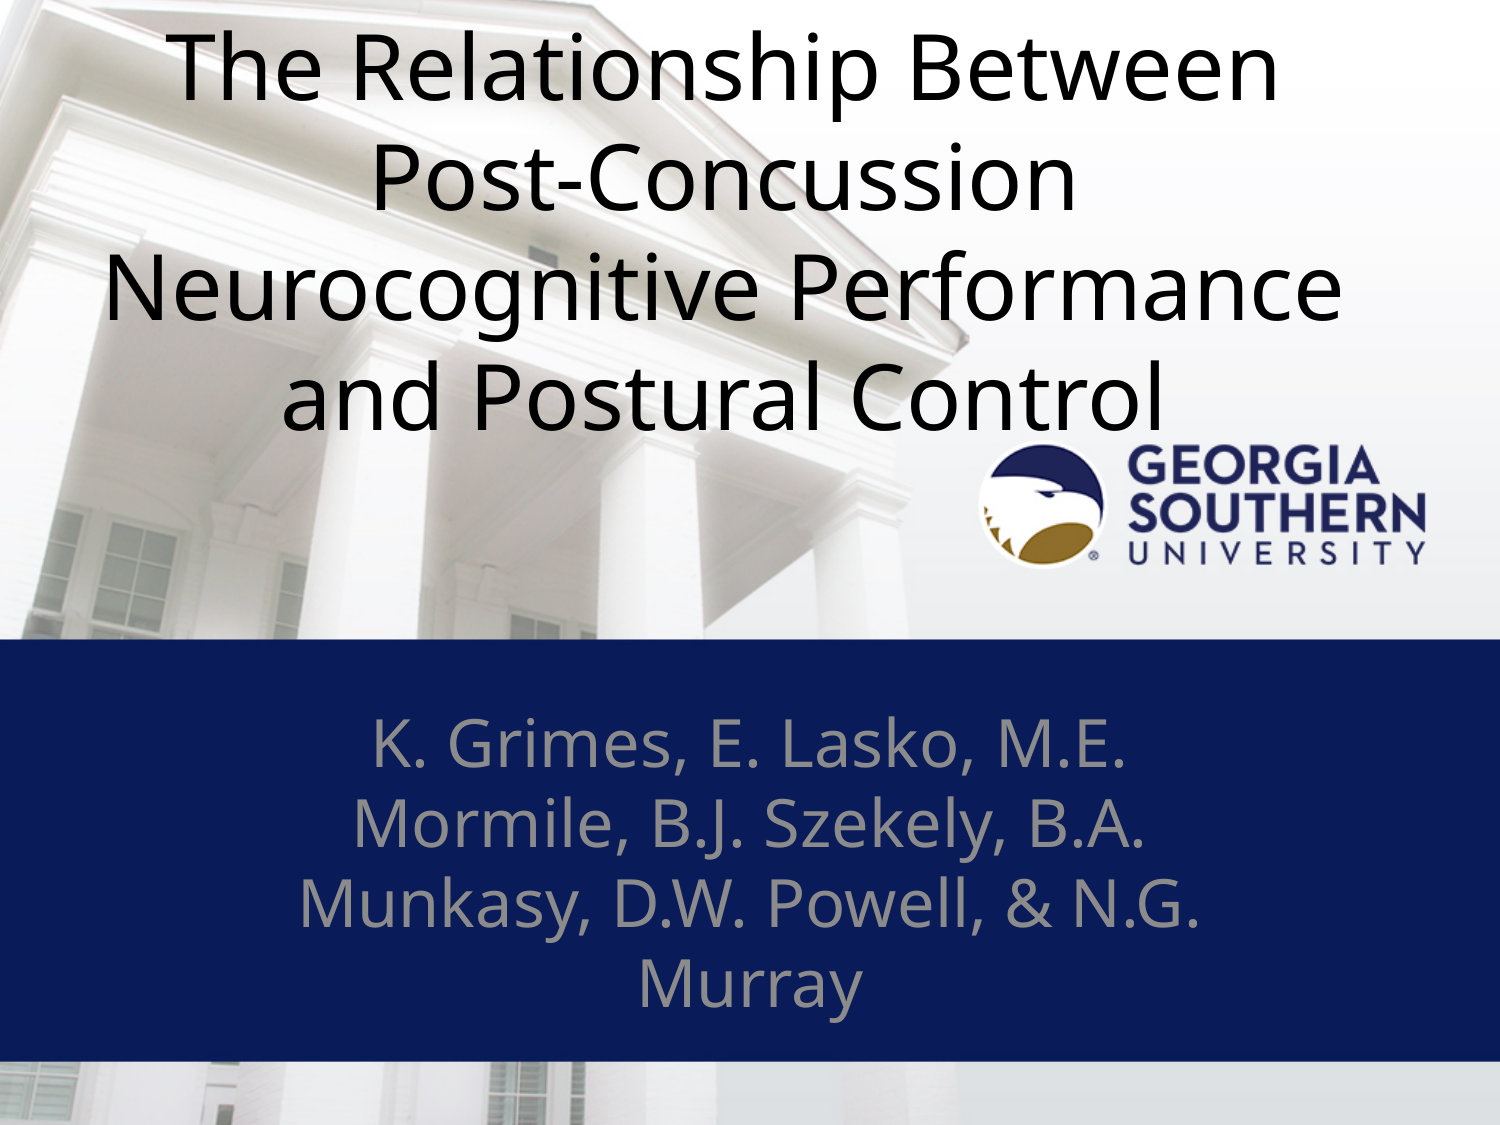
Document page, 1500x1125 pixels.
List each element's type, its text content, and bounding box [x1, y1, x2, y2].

subtitle K. Grimes, E. Lasko, M.E. Mormile, B.J. Szekely, B.A. Munkasy, D.W. Powell, & N.G. Murray [225, 693, 1275, 981]
picture [0, 0, 1500, 1125]
title The Relationship Between Post-Concussion Neurocognitive Performance and Postural Control [86, 1, 1362, 243]
